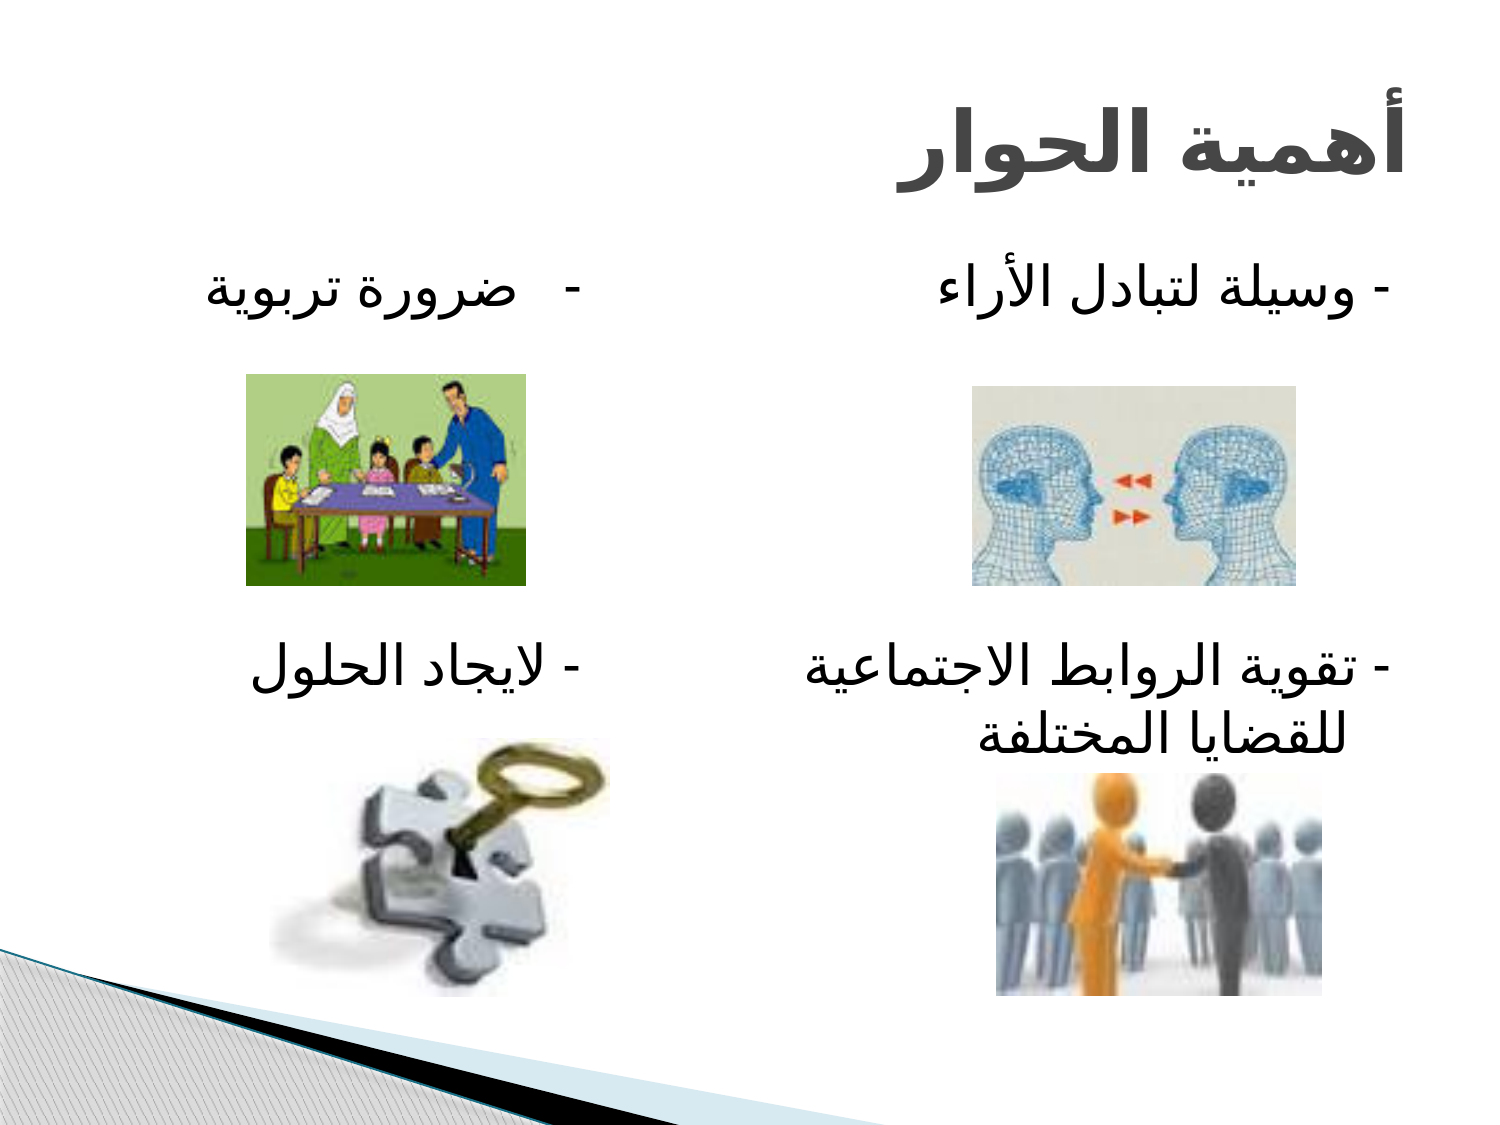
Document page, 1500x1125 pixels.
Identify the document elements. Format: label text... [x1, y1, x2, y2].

list - وسيلة لتبادل الأراء - ضرورة تربوية - تقوية الروابط الاجتماعية - لايجاد الحلول للقضايا المختلفة [75, 243, 1425, 986]
picture [972, 386, 1296, 587]
picture [269, 737, 610, 997]
picture [245, 374, 526, 587]
picture [995, 773, 1322, 997]
title أهمية الحوار [75, 45, 1425, 233]
